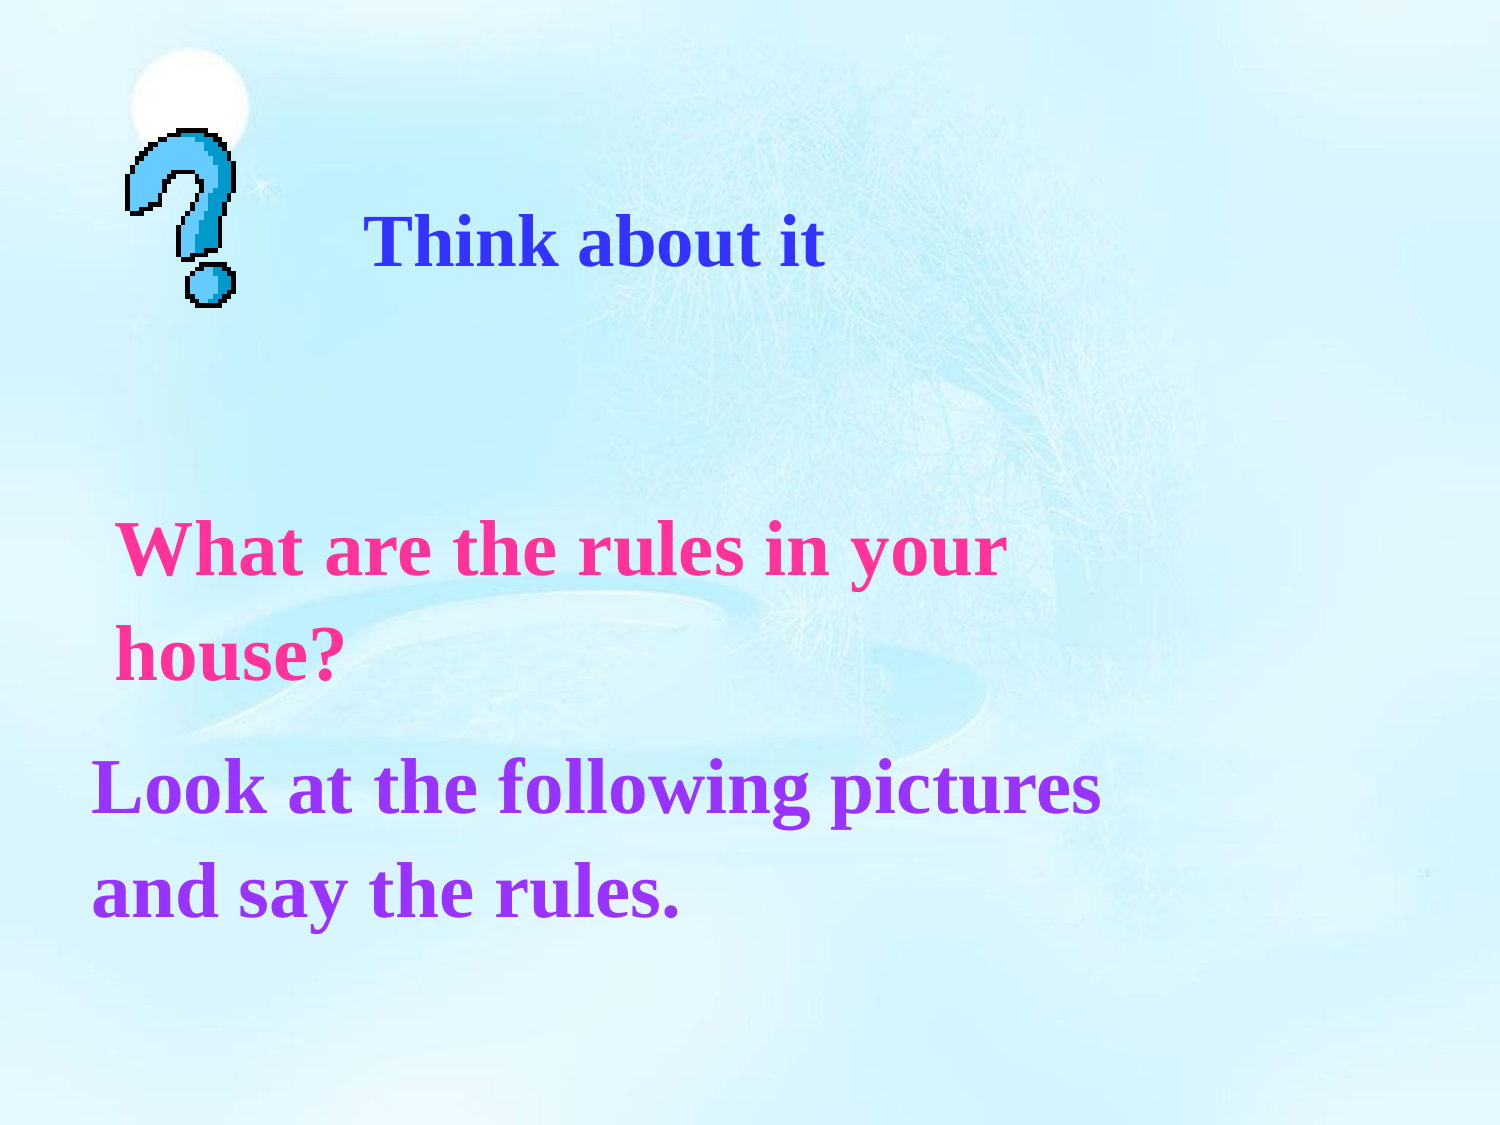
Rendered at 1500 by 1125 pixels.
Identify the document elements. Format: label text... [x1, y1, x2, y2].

text_box Think about it [348, 184, 928, 290]
text_box What are the rules in your house? [100, 479, 1081, 704]
text_box Look at the following pictures and say the rules. [76, 717, 1294, 942]
picture [0, 0, 1500, 1125]
